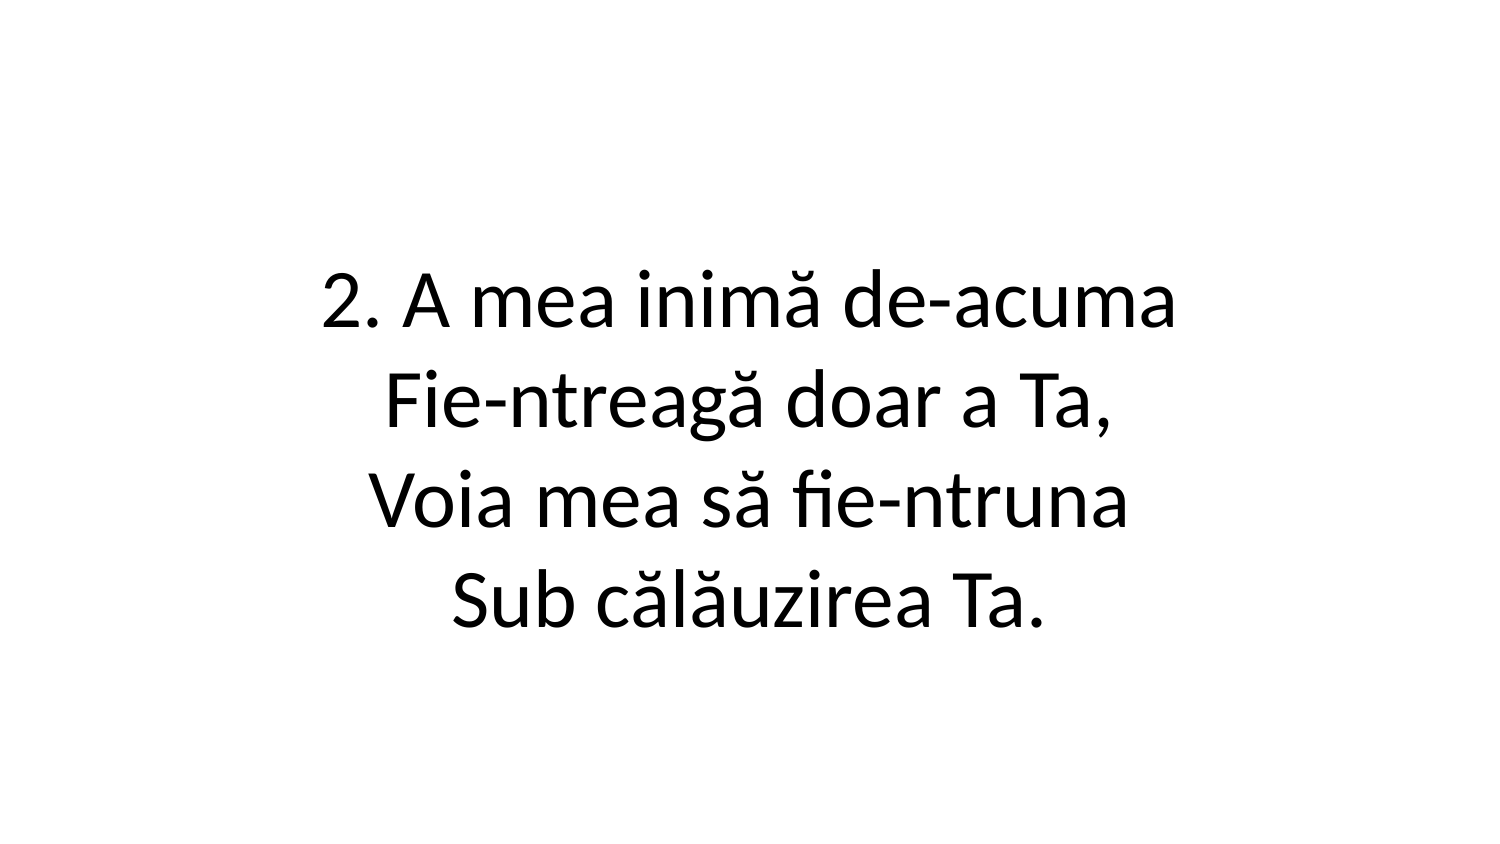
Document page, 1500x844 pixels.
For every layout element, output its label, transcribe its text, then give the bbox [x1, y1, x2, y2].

text_box 2. A mea inimă de-acuma Fie-ntreagă doar a Ta, Voia mea să fie-ntruna Sub călăuzirea Ta. [305, 192, 1195, 652]
